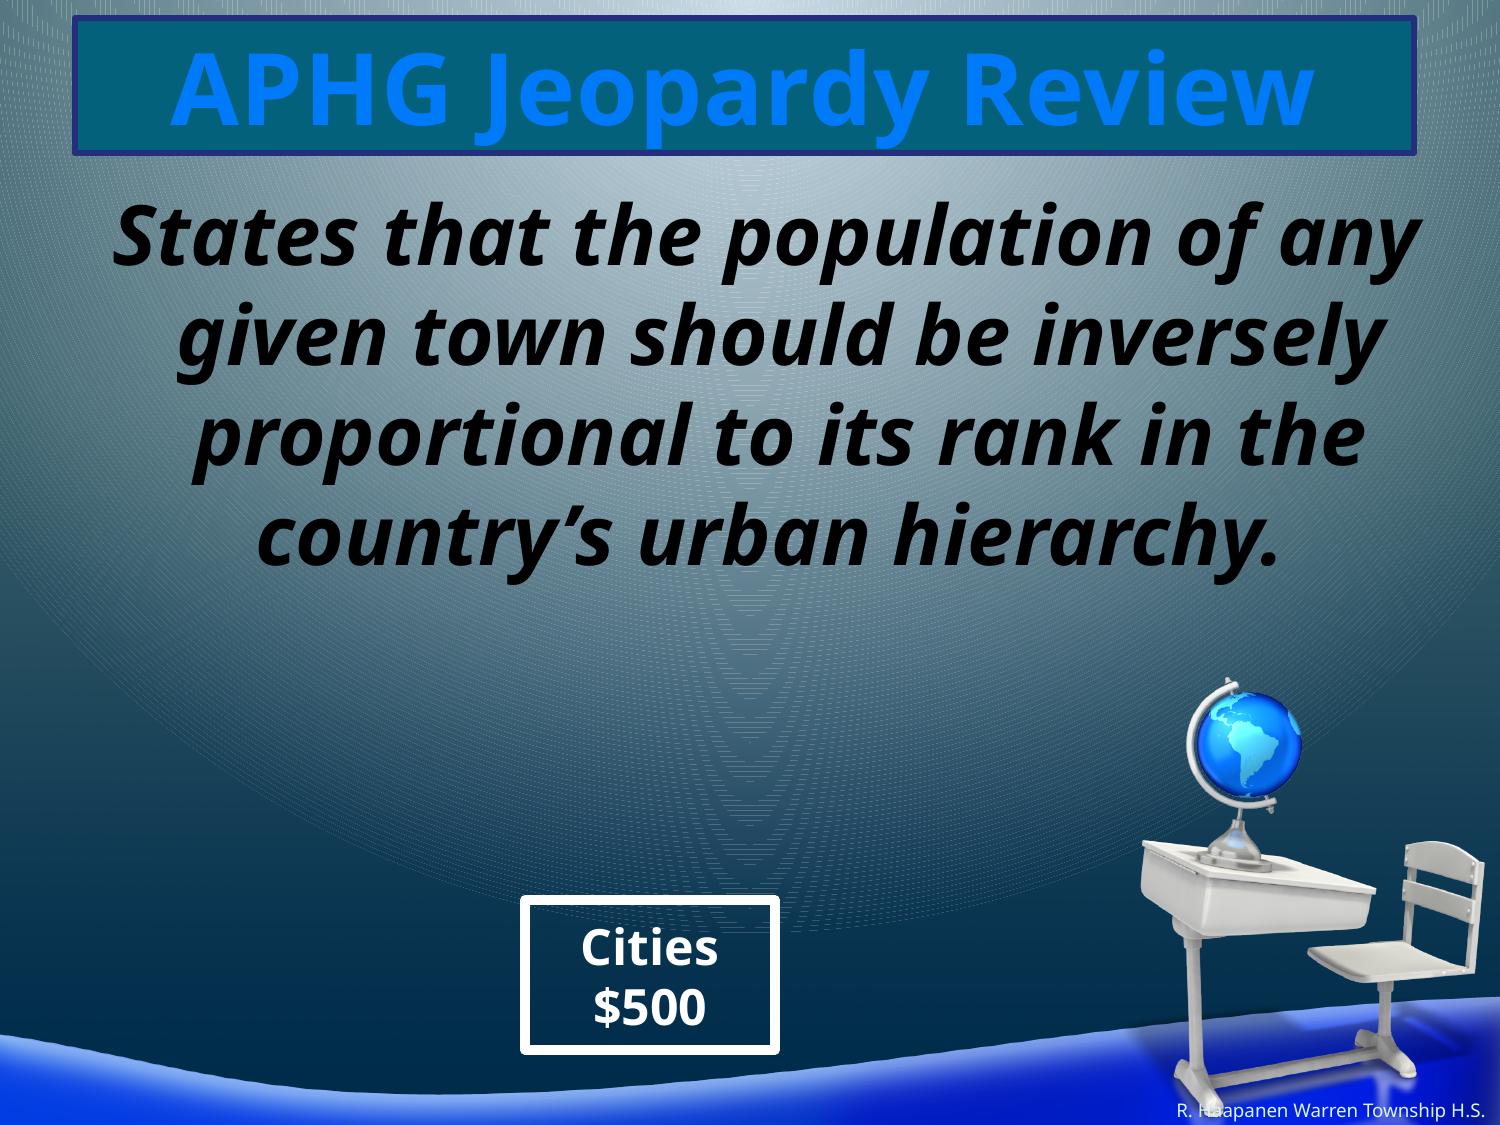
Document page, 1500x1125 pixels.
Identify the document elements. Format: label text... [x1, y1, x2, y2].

text_box Cities $500 [525, 899, 775, 1050]
list States that the population of any given town should be inversely proportional to its rank in the country’s urban hierarchy. [33, 174, 1500, 825]
picture [0, 0, 1500, 1125]
footer R. Haapanen Warren Township H.S. [1025, 1091, 1500, 1125]
